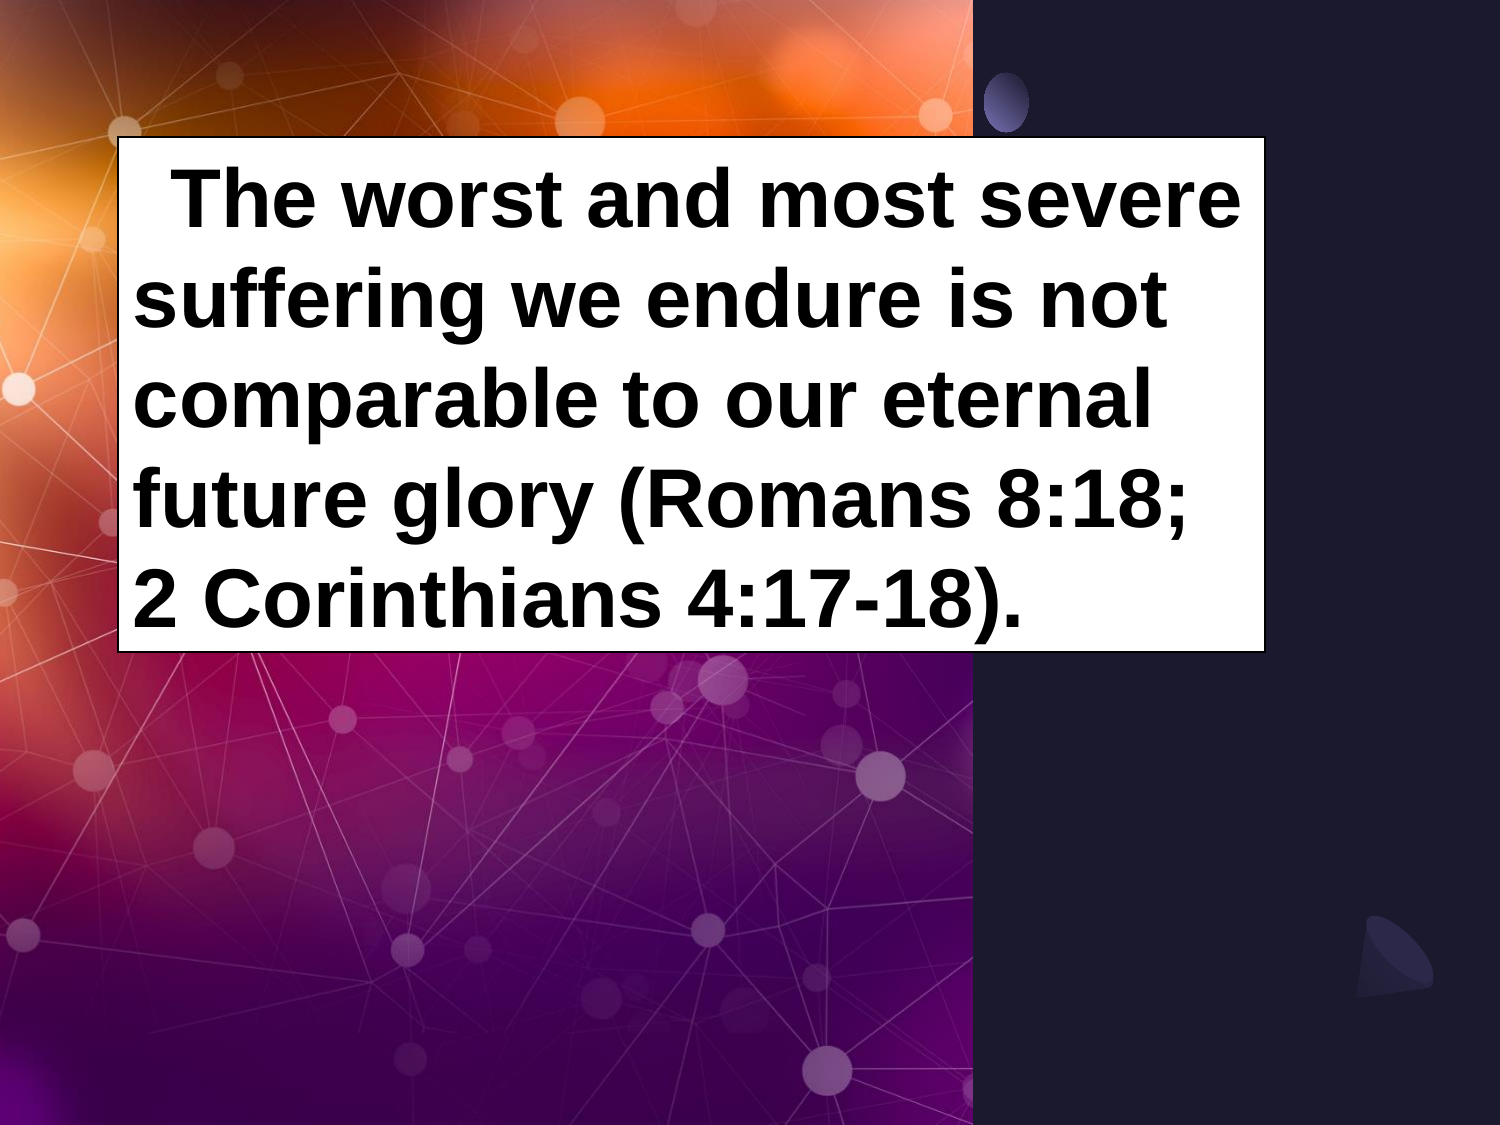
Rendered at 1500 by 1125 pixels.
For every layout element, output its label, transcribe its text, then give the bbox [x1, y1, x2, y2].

text_box The worst and most severe suffering we endure is not comparable to our eternal future glory (Romans 8:18; 2 Corinthians 4:17-18). [973, 136, 1266, 653]
picture [0, 0, 973, 1125]
